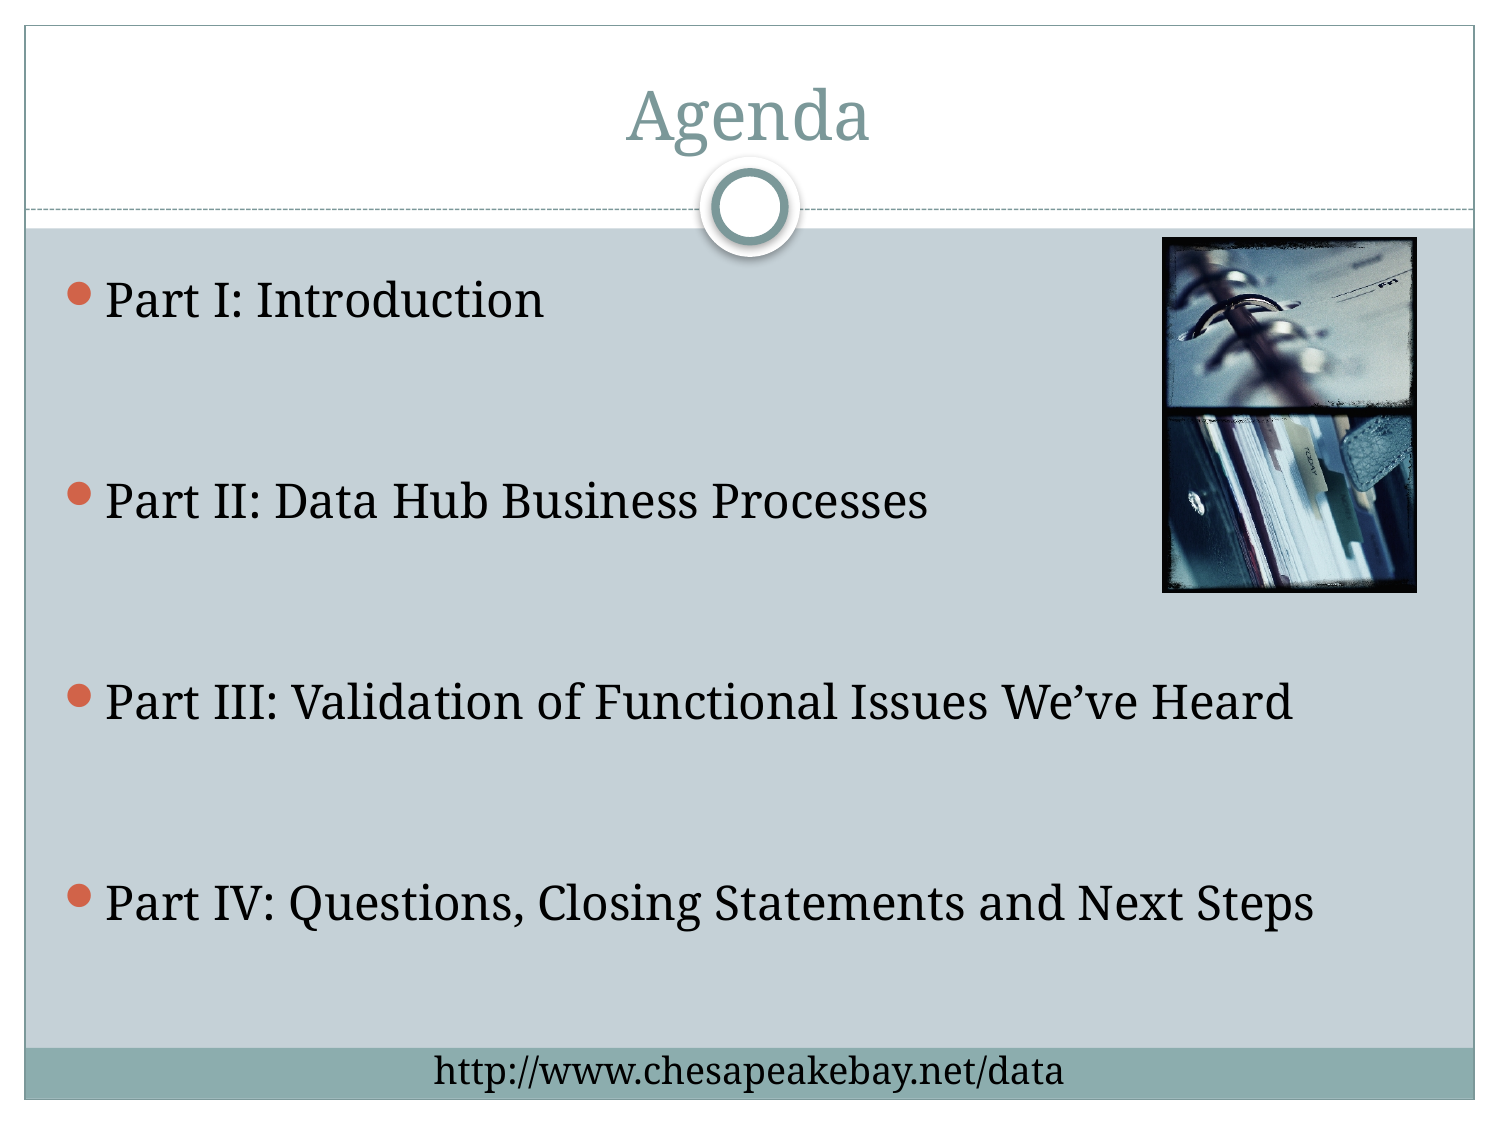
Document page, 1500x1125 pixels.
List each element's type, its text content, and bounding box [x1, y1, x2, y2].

picture [1162, 237, 1417, 593]
list Part I: Introduction Part II: Data Hub Business Processes Part III: Validation of Functional Issues We’ve Heard Part IV: Questions, Closing Statements and Next Steps [49, 262, 1445, 938]
title Agenda [49, 37, 1450, 162]
